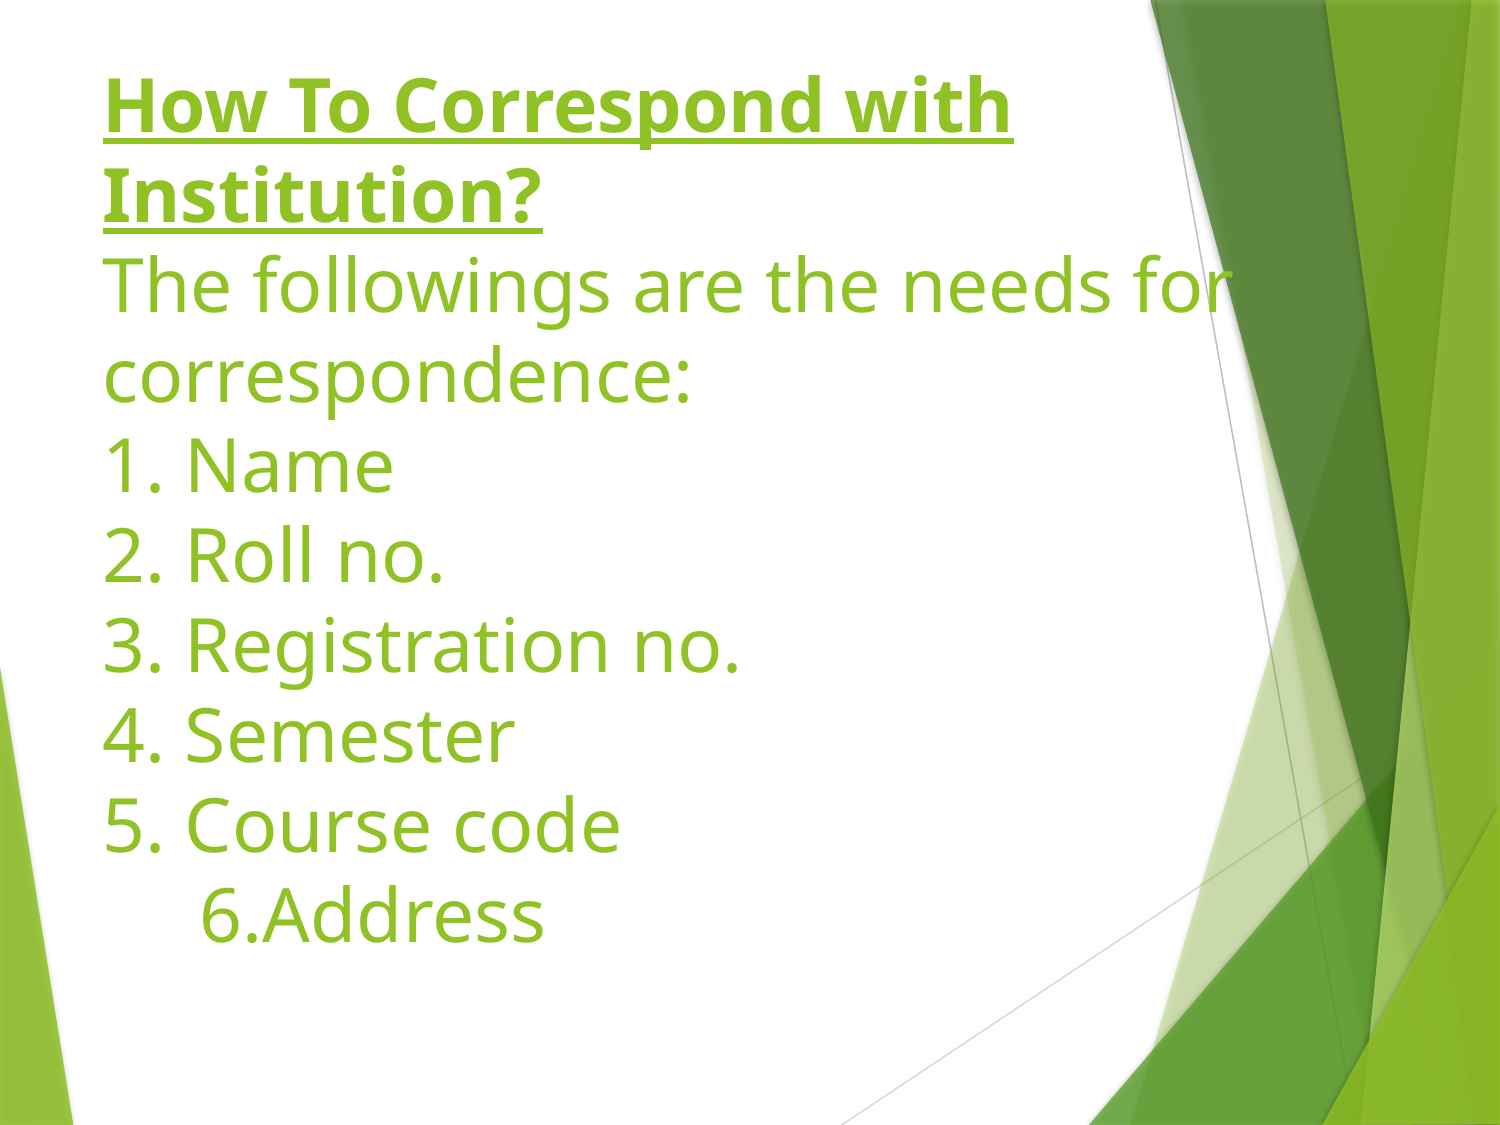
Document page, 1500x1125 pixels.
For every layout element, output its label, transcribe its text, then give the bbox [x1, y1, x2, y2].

title How To Correspond with Institution? The followings are the needs for correspondence: 1. Name 2. Roll no. 3. Registration no. 4. Semester 5. Course code 6.Address [87, 50, 1438, 1038]
